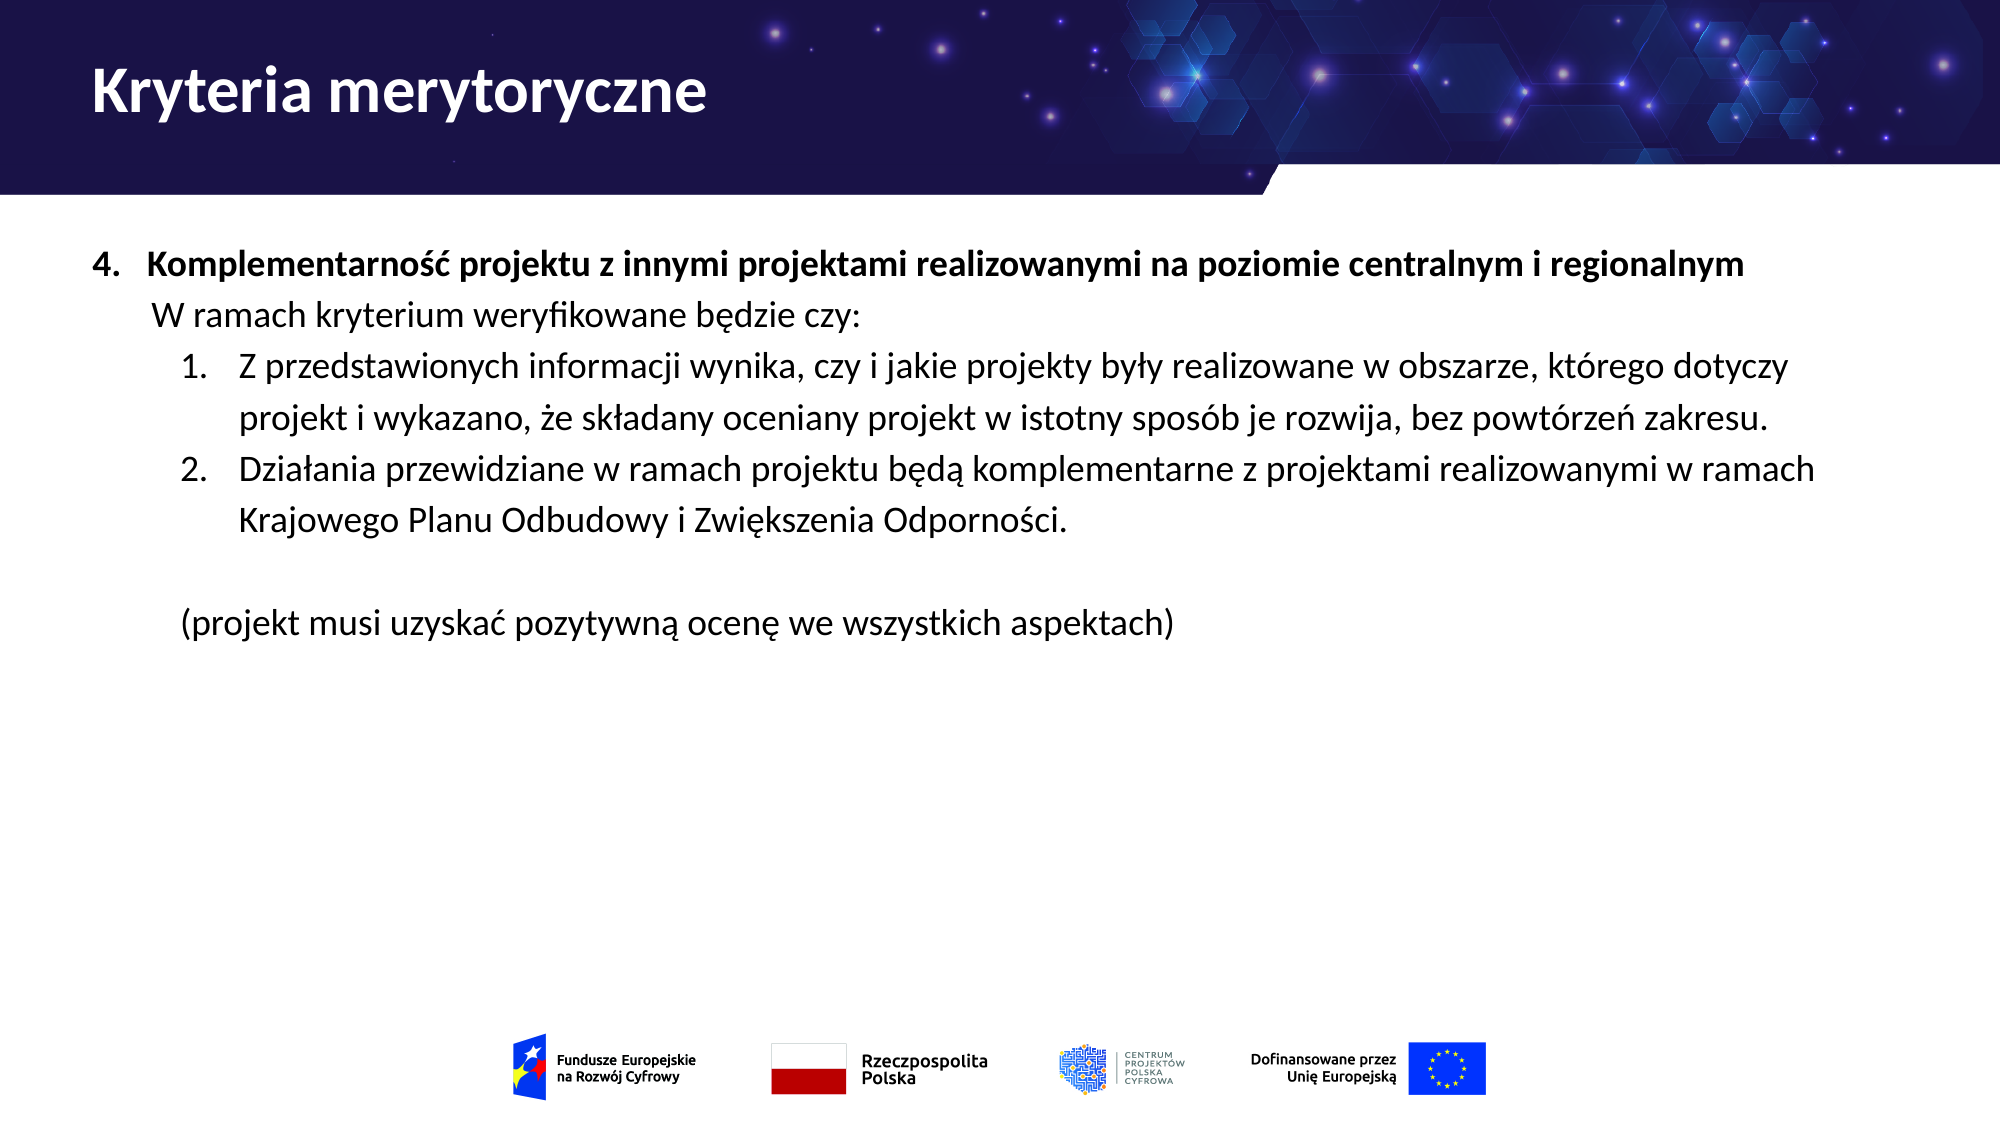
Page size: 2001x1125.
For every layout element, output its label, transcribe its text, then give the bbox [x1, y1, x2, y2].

picture [491, 1011, 1509, 1122]
title Kryteria merytoryczne [77, 46, 1863, 136]
picture [0, 0, 2000, 195]
list 4. Komplementarność projektu z innymi projektami realizowanymi na poziomie centralnym i regionalnym W ramach kryterium weryfikowane będzie czy: Z przedstawionych informacji wynika, czy i jakie projekty były realizowane w obszarze, którego dotyczy projekt i wykazano, że składany oceniany projekt w istotny sposób je rozwija, bez powtórzeń zakresu. Działania przewidziane w ramach projektu będą komplementarne z projektami realizowanymi w ramach Krajowego Planu Odbudowy i Zwiększenia Odporności. (projekt musi uzyskać pozytywną ocenę we wszystkich aspektach) [77, 225, 1904, 900]
